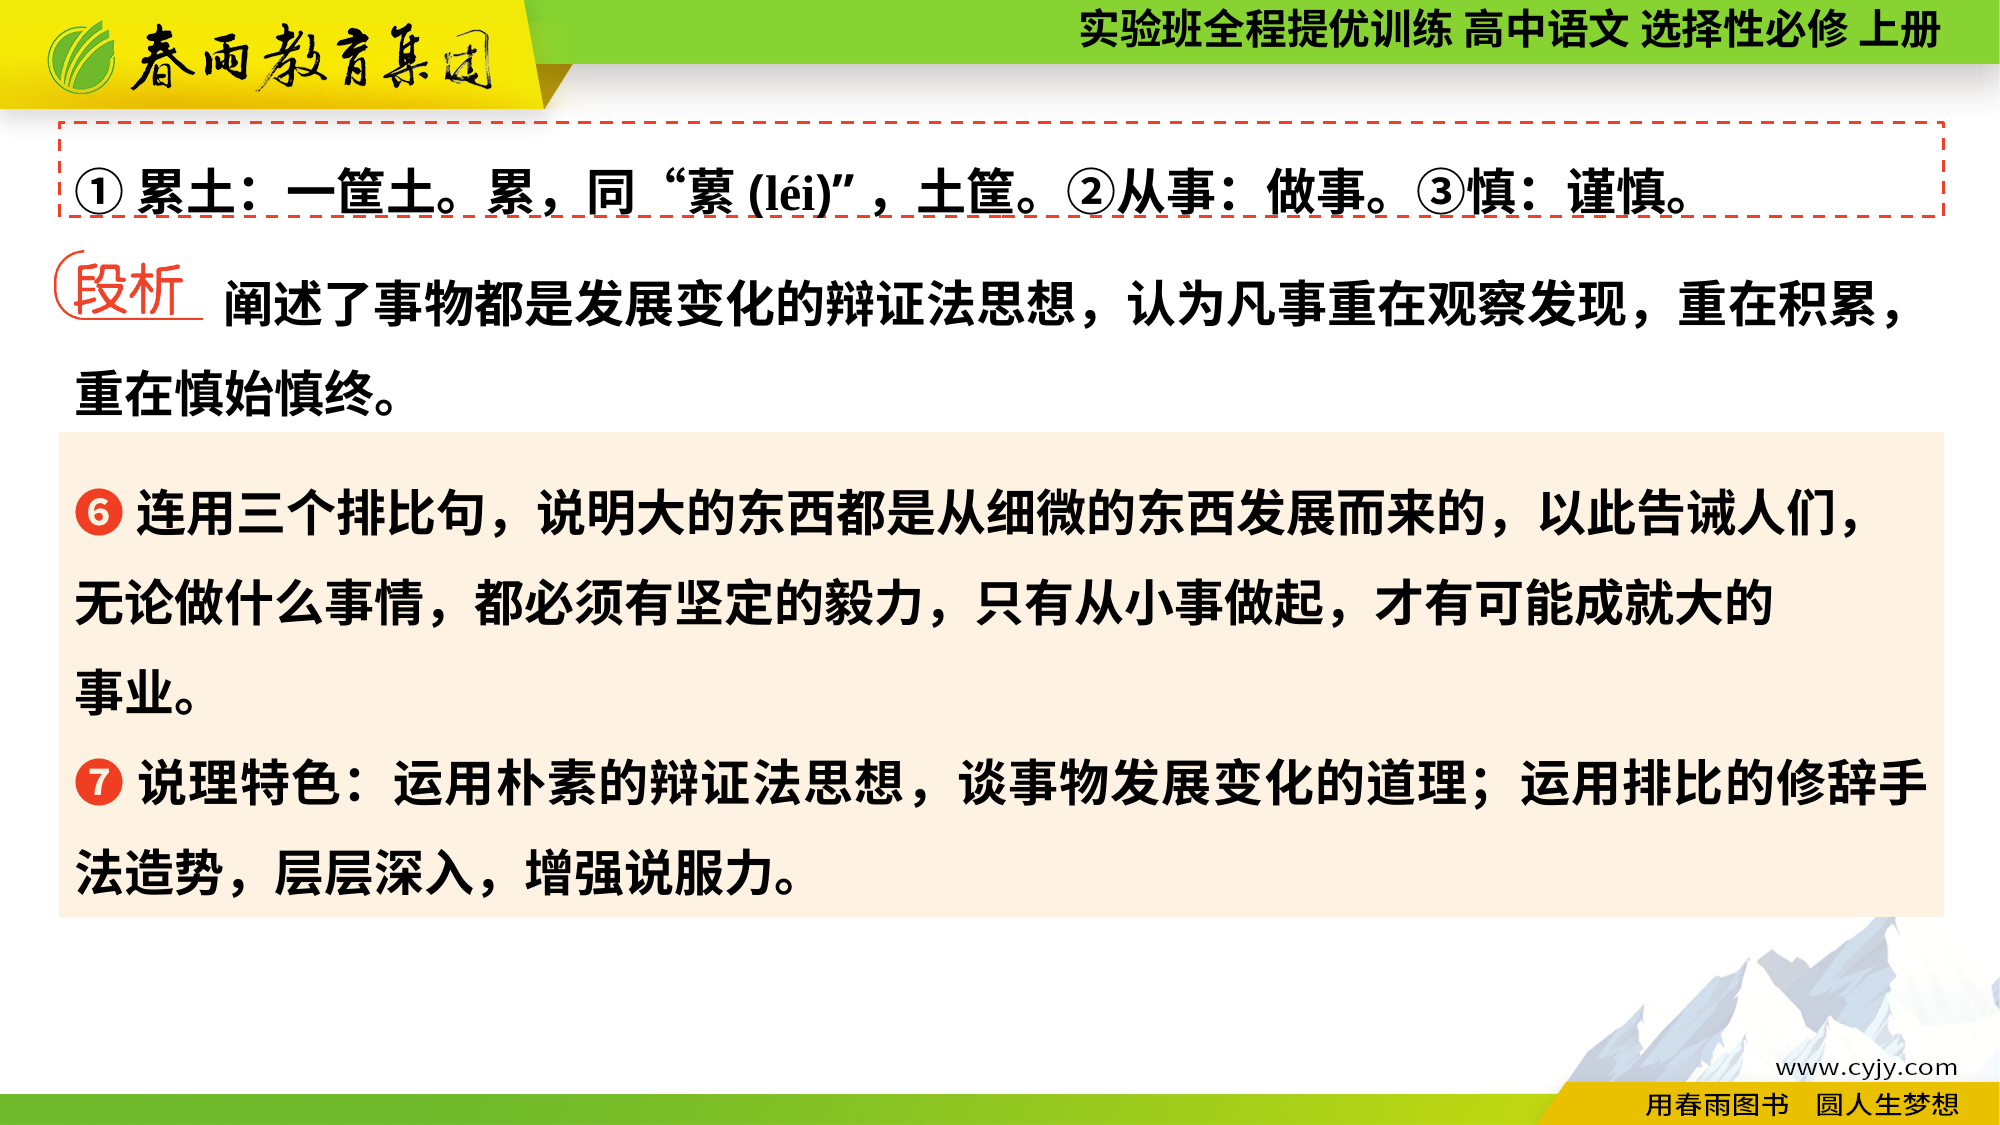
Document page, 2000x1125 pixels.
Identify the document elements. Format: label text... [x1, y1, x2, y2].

text_box 阐述了事物都是发展变化的辩证法思想，认为凡事重在观察发现，重在积累，重在慎始慎终。 [59, 235, 1944, 431]
list ①累土：一筐土。累，同“蔂(léi)”，土筐。②从事：做事。③慎：谨慎。 [59, 122, 1944, 217]
picture [0, 0, 2000, 1125]
